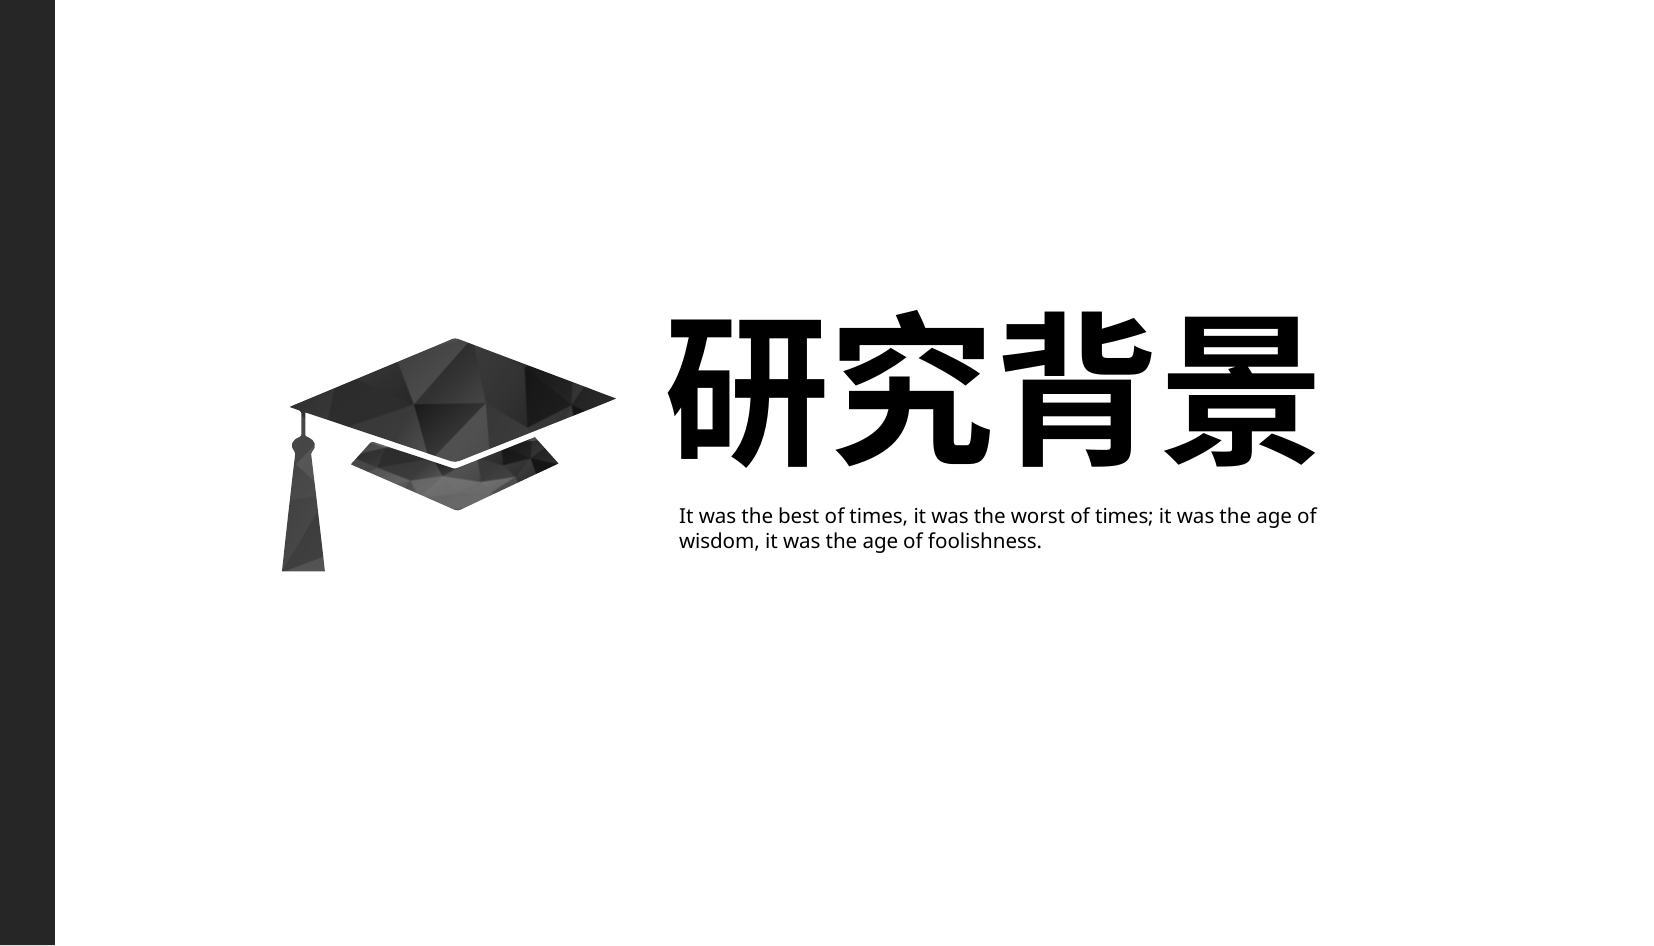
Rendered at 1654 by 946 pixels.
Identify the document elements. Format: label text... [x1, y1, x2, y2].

text_box [0, 0, 57, 946]
text_box 研究背景 [649, 280, 1377, 494]
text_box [281, 337, 617, 572]
text_box It was the best of times, it was the worst of times; it was the age of wisdom, it was the age of foolishness. [664, 495, 1362, 560]
